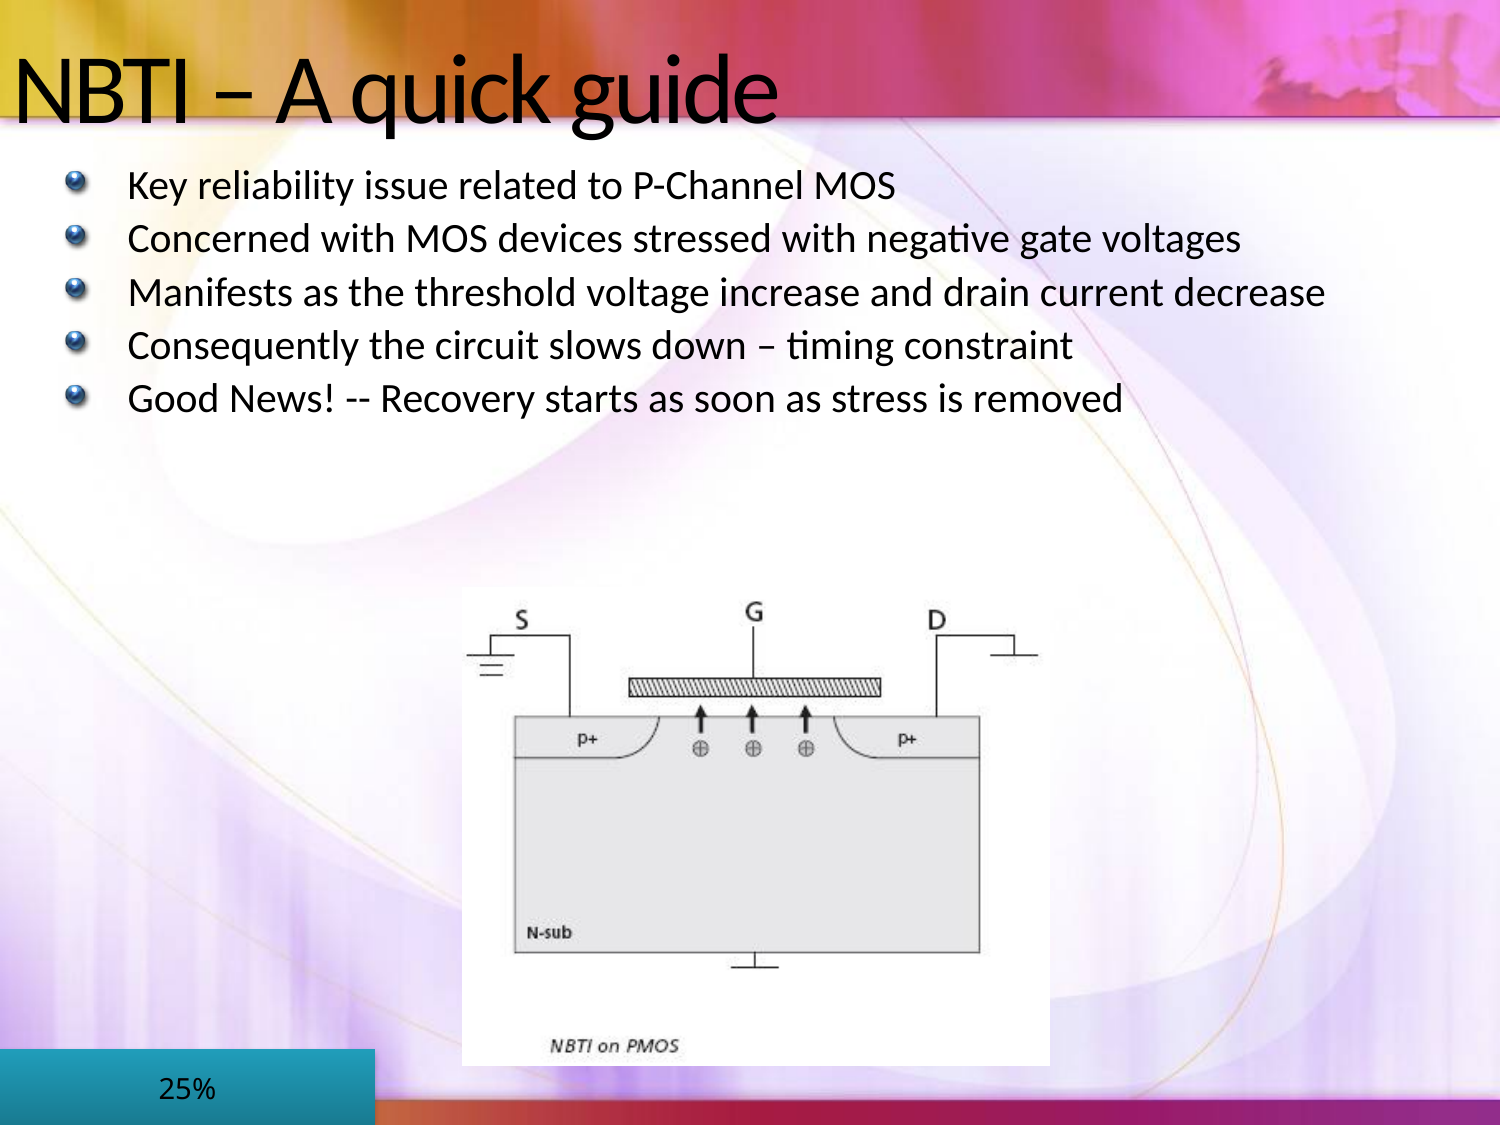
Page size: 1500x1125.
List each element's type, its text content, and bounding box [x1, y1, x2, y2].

list Key reliability issue related to P-Channel MOS Concerned with MOS devices stressed with negative gate voltages Manifests as the threshold voltage increase and drain current decrease Consequently the circuit slows down – timing constraint Good News! -- Recovery starts as soon as stress is removed [62, 163, 1438, 431]
picture [0, 1, 1500, 1125]
title NBTI – A quick guide [12, 37, 1388, 147]
text_box 25% [0, 1049, 375, 1125]
